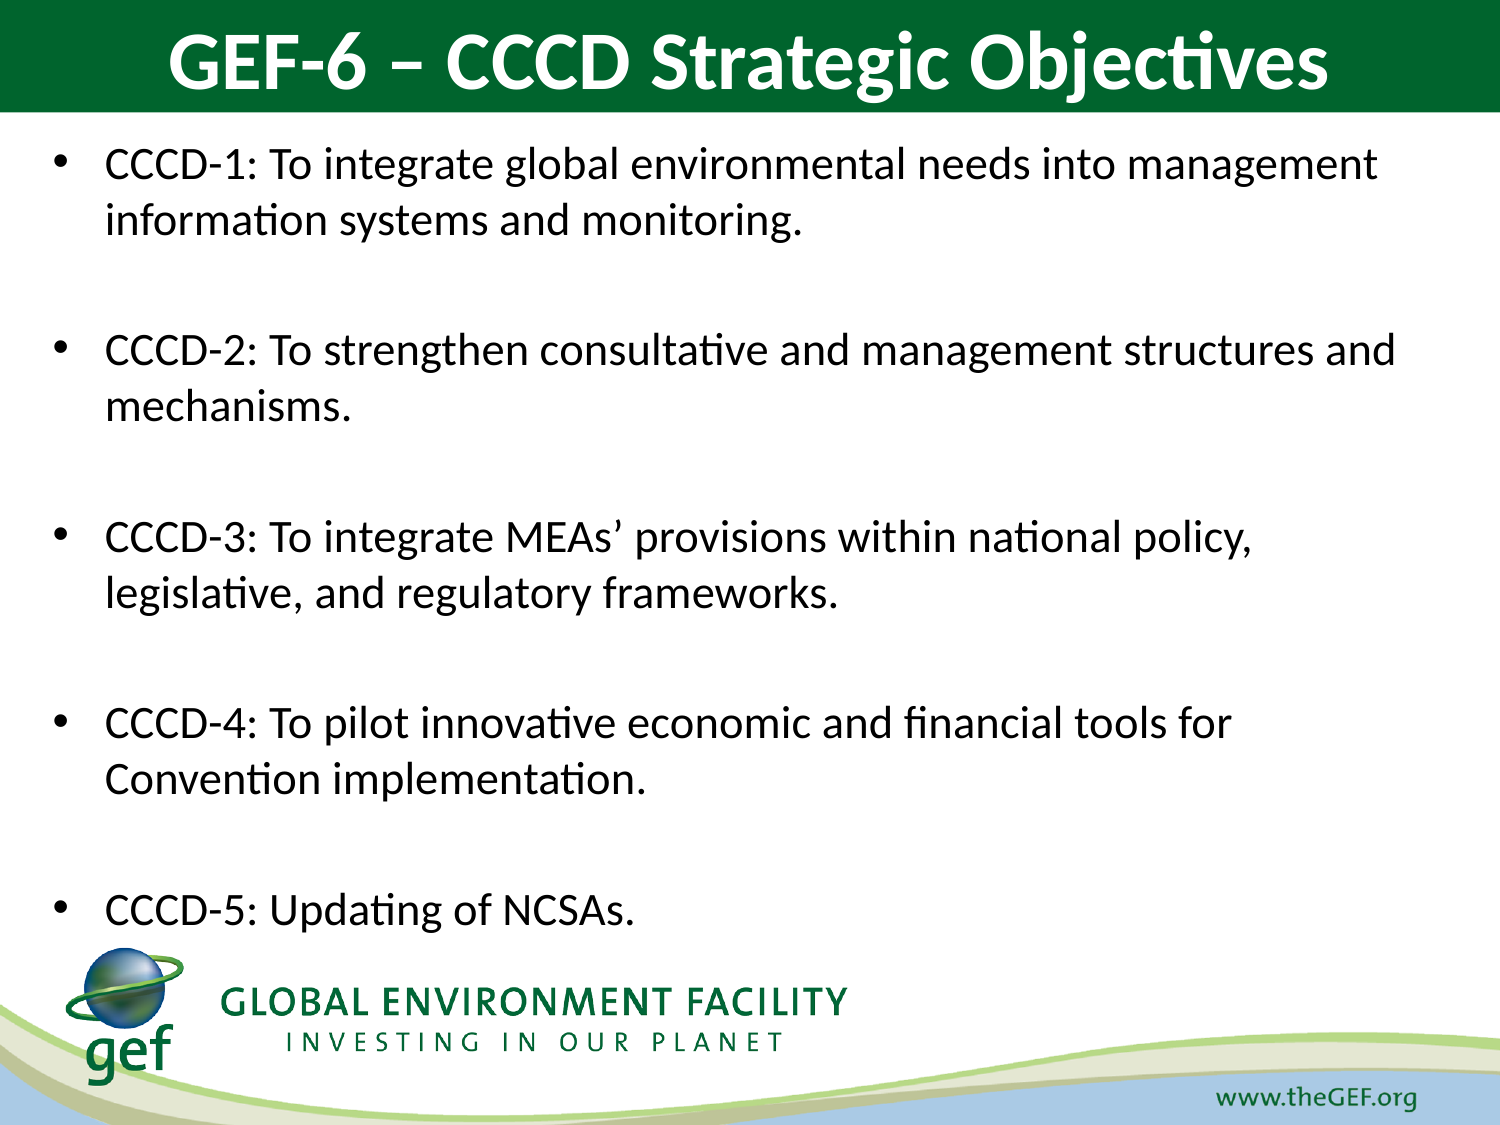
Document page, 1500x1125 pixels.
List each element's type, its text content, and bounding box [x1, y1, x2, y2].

text_box GEF-6 – CCCD Strategic Objectives [0, 0, 1500, 113]
list CCCD-1: To integrate global environmental needs into management information systems and monitoring. CCCD-2: To strengthen consultative and management structures and mechanisms. CCCD-3: To integrate MEAs’ provisions within national policy, legislative, and regulatory frameworks. CCCD-4: To pilot innovative economic and financial tools for Convention implementation. CCCD-5: Updating of NCSAs. [37, 125, 1475, 950]
picture [0, 920, 1500, 1125]
